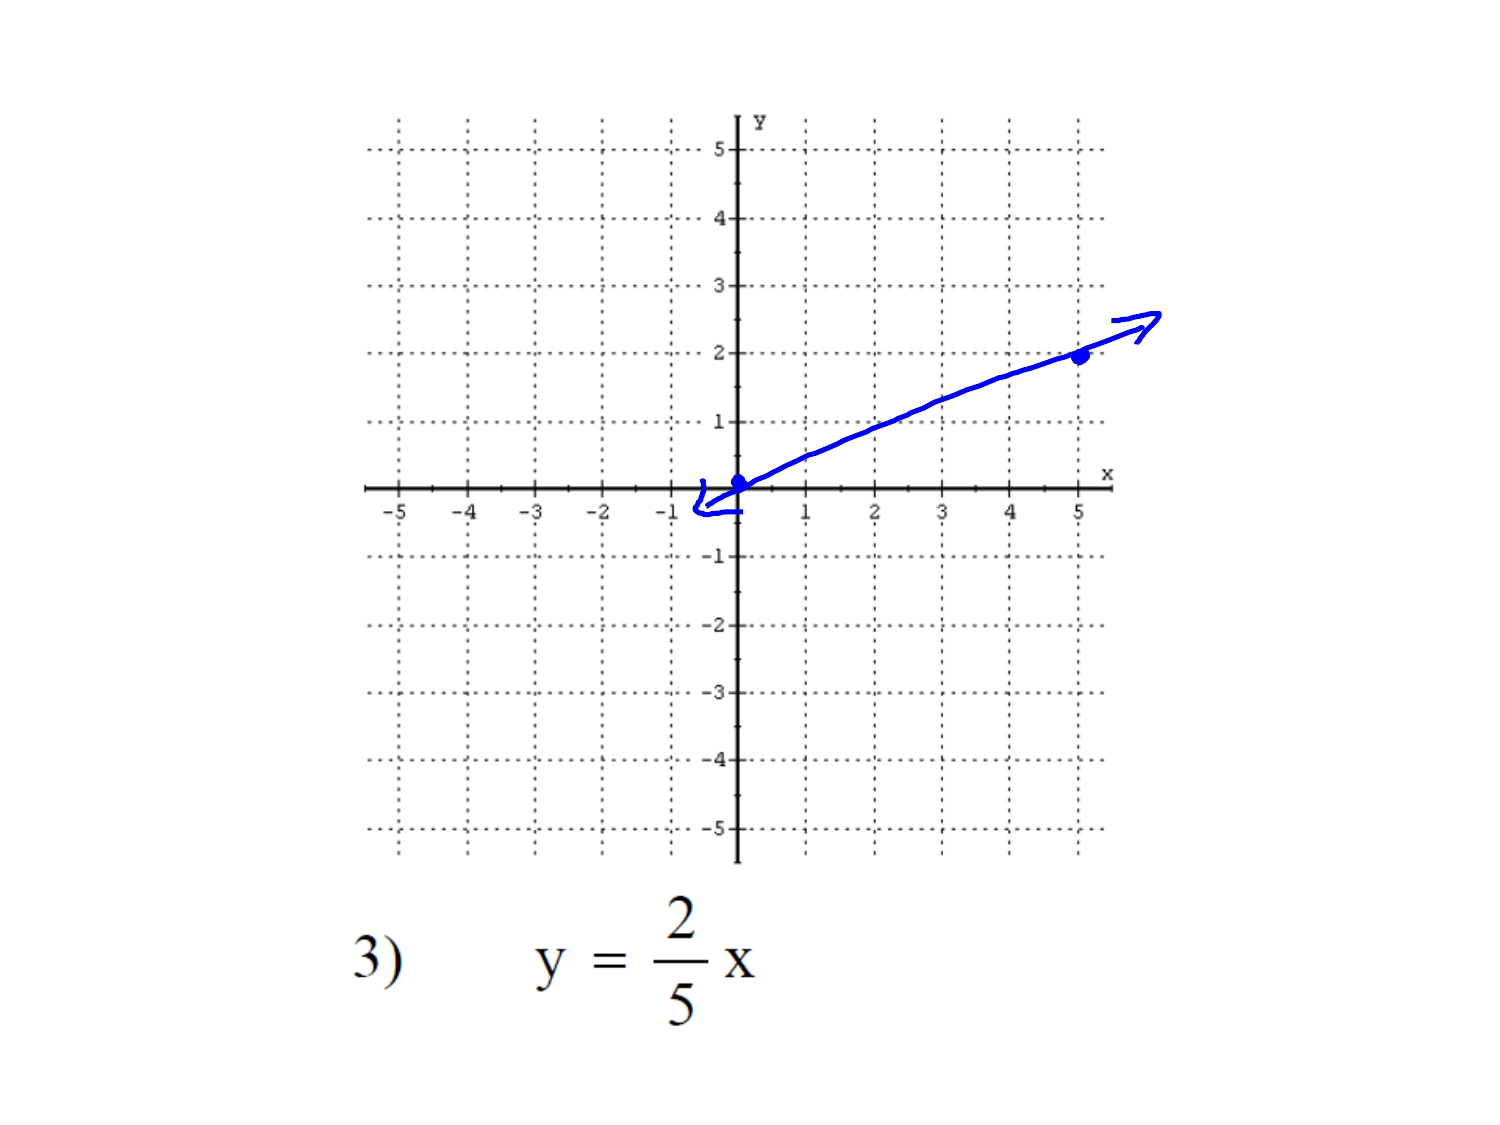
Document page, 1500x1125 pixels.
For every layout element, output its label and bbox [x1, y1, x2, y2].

picture [348, 95, 1151, 1030]
text_box [694, 313, 1160, 515]
